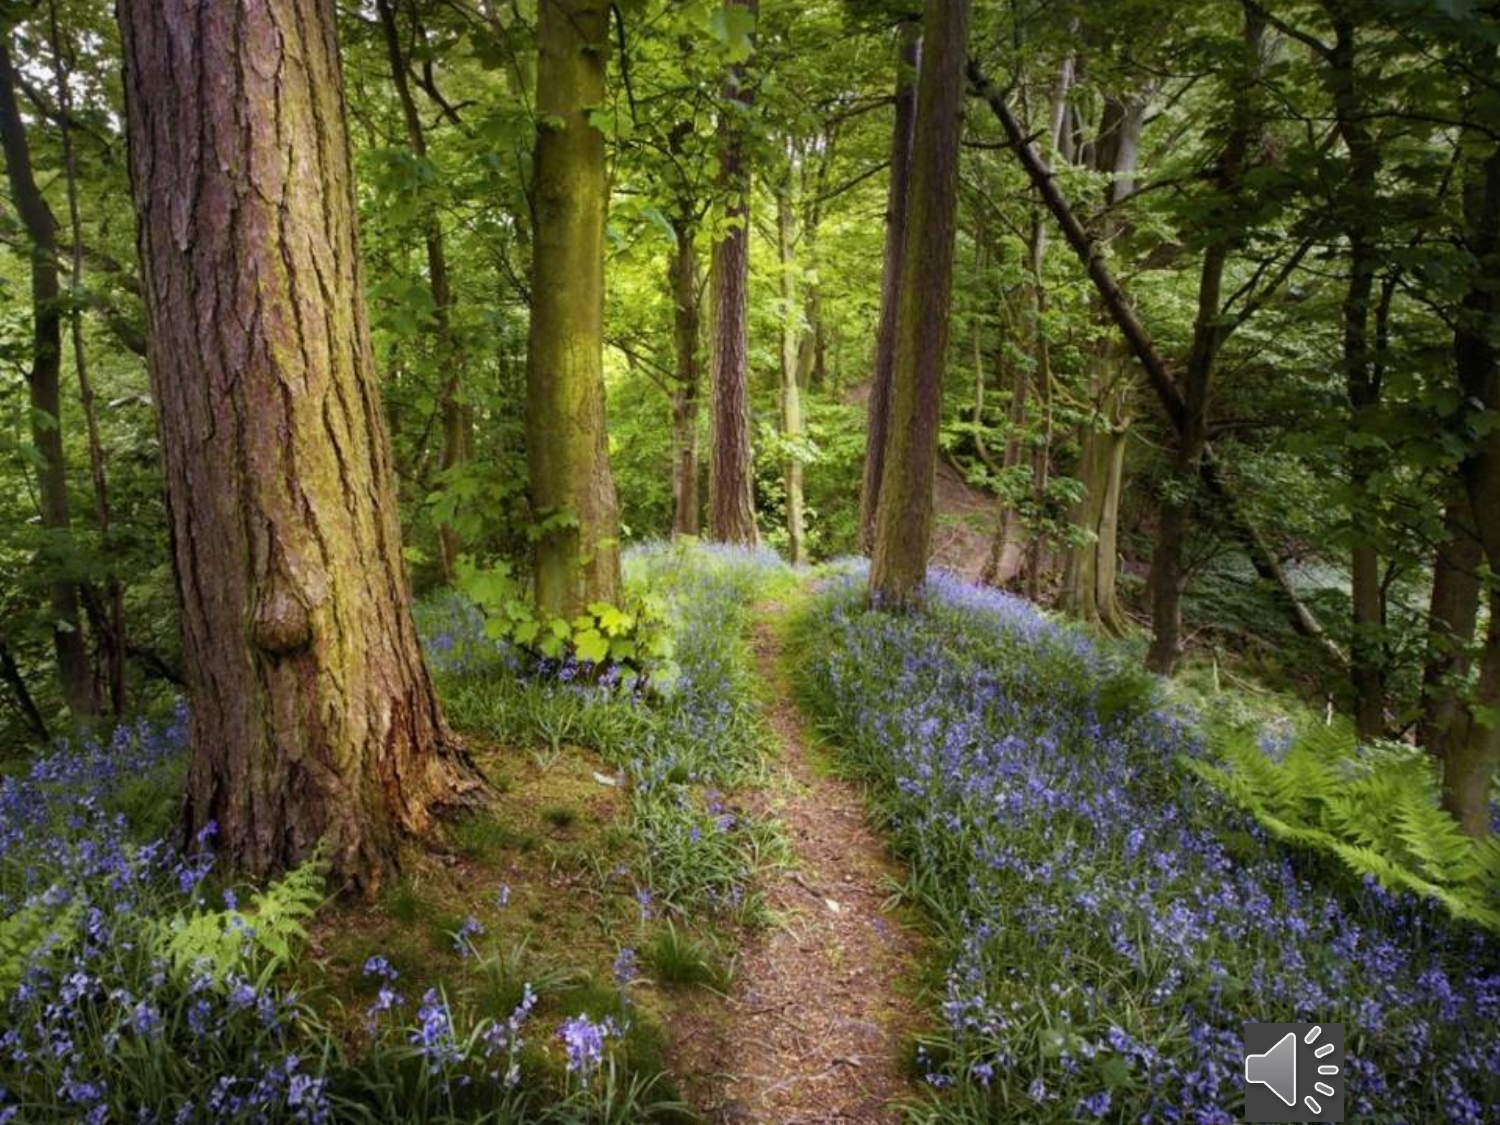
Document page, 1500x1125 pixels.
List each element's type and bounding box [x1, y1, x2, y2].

text_box [1244, 1022, 1345, 1123]
picture [0, 0, 1500, 1125]
